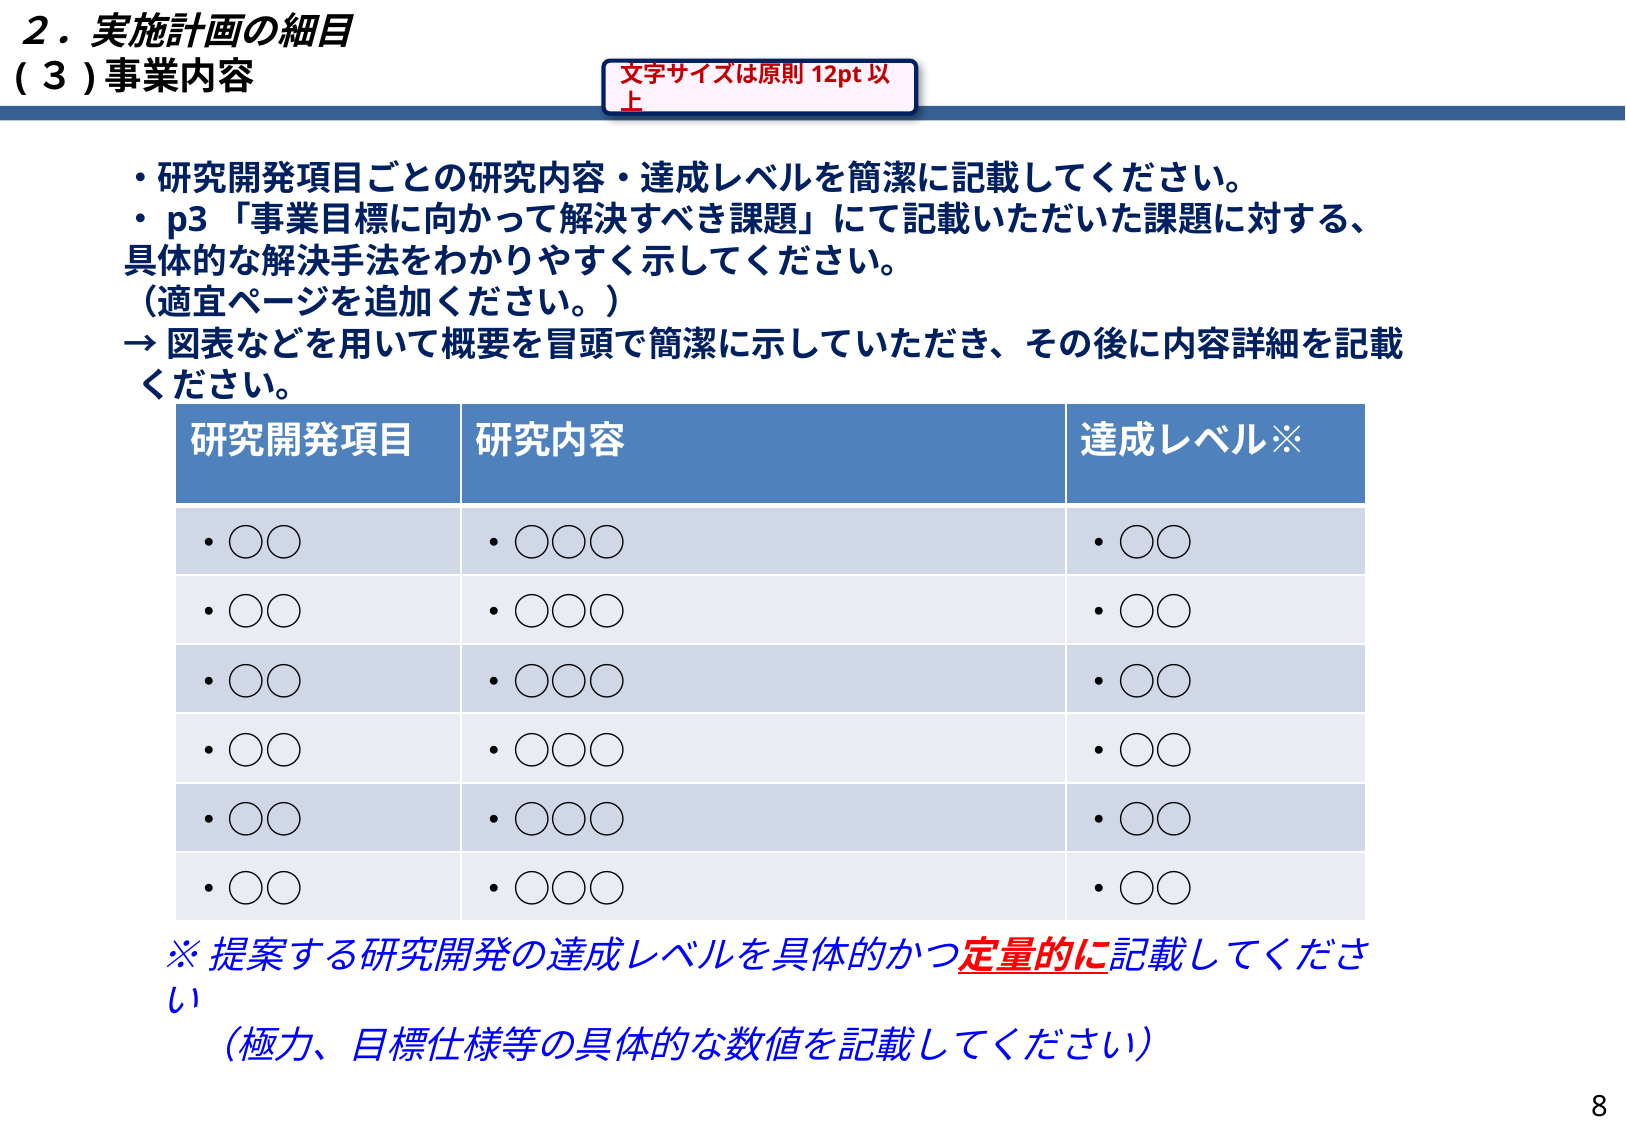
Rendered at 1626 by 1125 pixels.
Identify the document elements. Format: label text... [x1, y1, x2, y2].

table_cell ・○○ [176, 645, 460, 712]
text_box ２．実施計画の細目 (３)事業内容 [0, 0, 409, 105]
table_cell ・○○ [176, 853, 460, 920]
table_cell ・○○ [176, 784, 460, 851]
table_cell ・○○ [176, 714, 460, 782]
table_cell ・○○○ [462, 645, 1065, 712]
table_cell ・○○○ [462, 784, 1065, 851]
table_cell ・○○○ [462, 576, 1065, 643]
table_cell ・○○ [1067, 576, 1365, 643]
table_cell ・○○ [1067, 714, 1365, 782]
slide_number 7 [1493, 1089, 1608, 1125]
table_cell ・○○○ [462, 714, 1065, 782]
table_header 達成レベル※ [1067, 454, 1365, 503]
text_box 文字サイズは原則12pt以上 [601, 58, 919, 116]
table_cell ・○○ [176, 508, 460, 574]
table_cell ・○○○ [462, 508, 1065, 574]
table_cell ・○○ [1067, 784, 1365, 851]
table_cell ・○○○ [462, 853, 1065, 920]
table_cell ・○○ [176, 576, 460, 643]
text_box ※提案する研究開発の達成レベルを具体的かつ定量的に記載してください （極力、目標仕様等の具体的な数値を記載してください） [146, 923, 1395, 1074]
table_header 研究開発項目 [176, 454, 460, 503]
table_header 研究内容 [462, 454, 1065, 503]
table_cell ・○○ [1067, 853, 1365, 920]
table_cell ・○○ [1067, 645, 1365, 712]
table_cell ・○○ [1067, 508, 1365, 574]
text_box ・研究開発項目ごとの研究内容・達成レベルを簡潔に記載してください。 ・p3「事業目標に向かって解決すべき課題」にて記載いただいた課題に対する、 具体的な解決手法をわかりやすく示してください。 （適宜ページを追加ください。） →図表などを用いて概要を冒頭で簡潔に示していただき、その後に内容詳細を記載ください。 [108, 148, 1433, 454]
